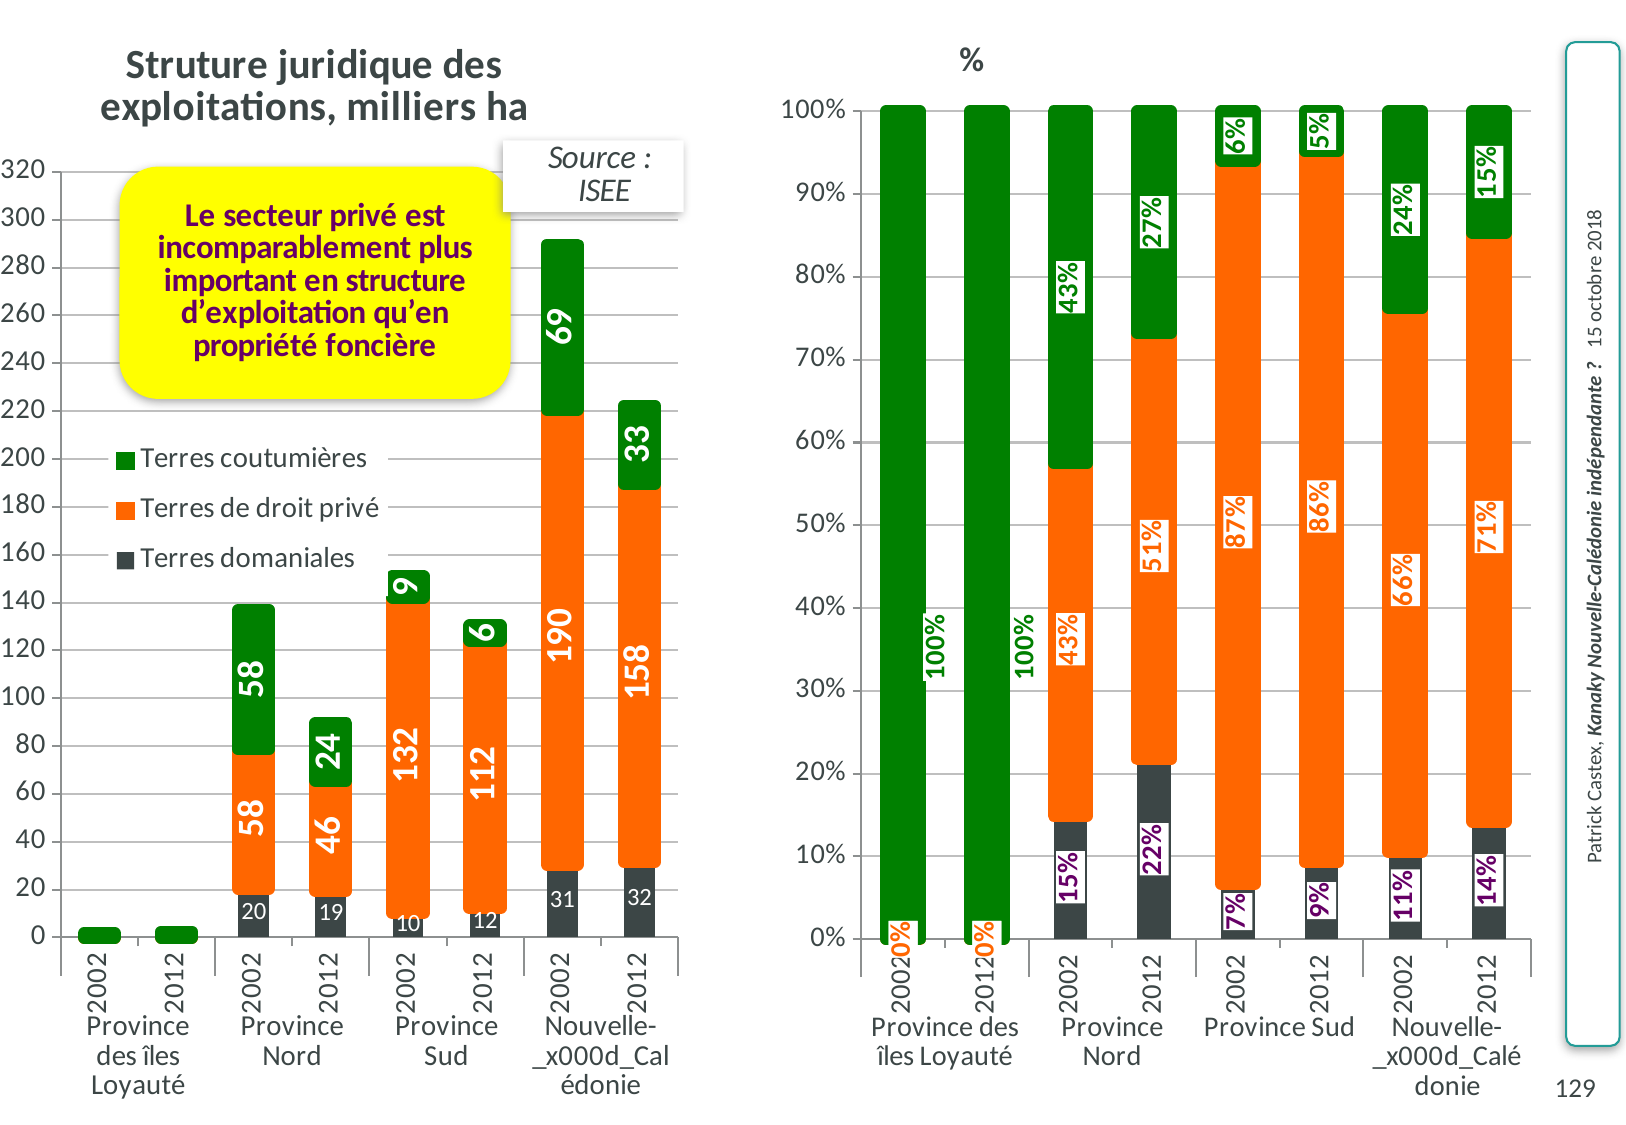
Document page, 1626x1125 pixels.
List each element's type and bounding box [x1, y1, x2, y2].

chart [0, 34, 702, 1104]
chart [779, 34, 1533, 1104]
